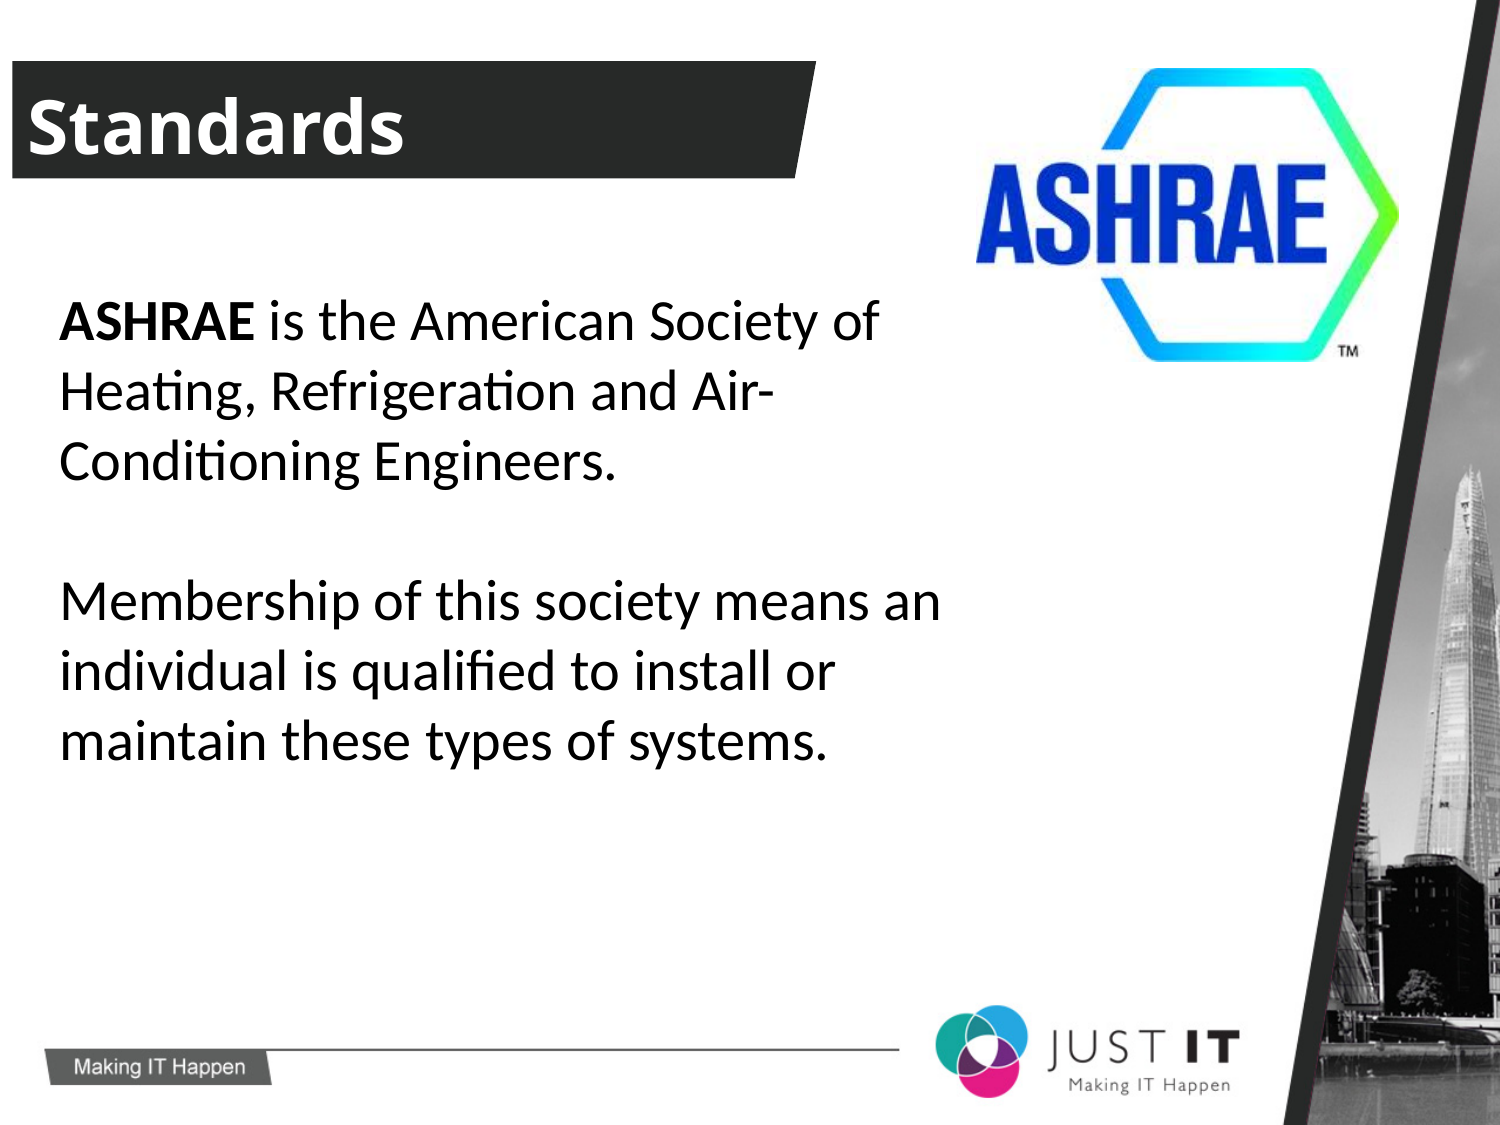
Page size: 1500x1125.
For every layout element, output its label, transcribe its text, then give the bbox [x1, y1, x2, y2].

text_box Standards [12, 61, 927, 179]
picture [0, 0, 1500, 1125]
text_box ASHRAE is the American Society of Heating, Refrigeration and Air-Conditioning Engineers. Membership of this society means an individual is qualified to install or maintain these types of systems. [45, 274, 977, 780]
